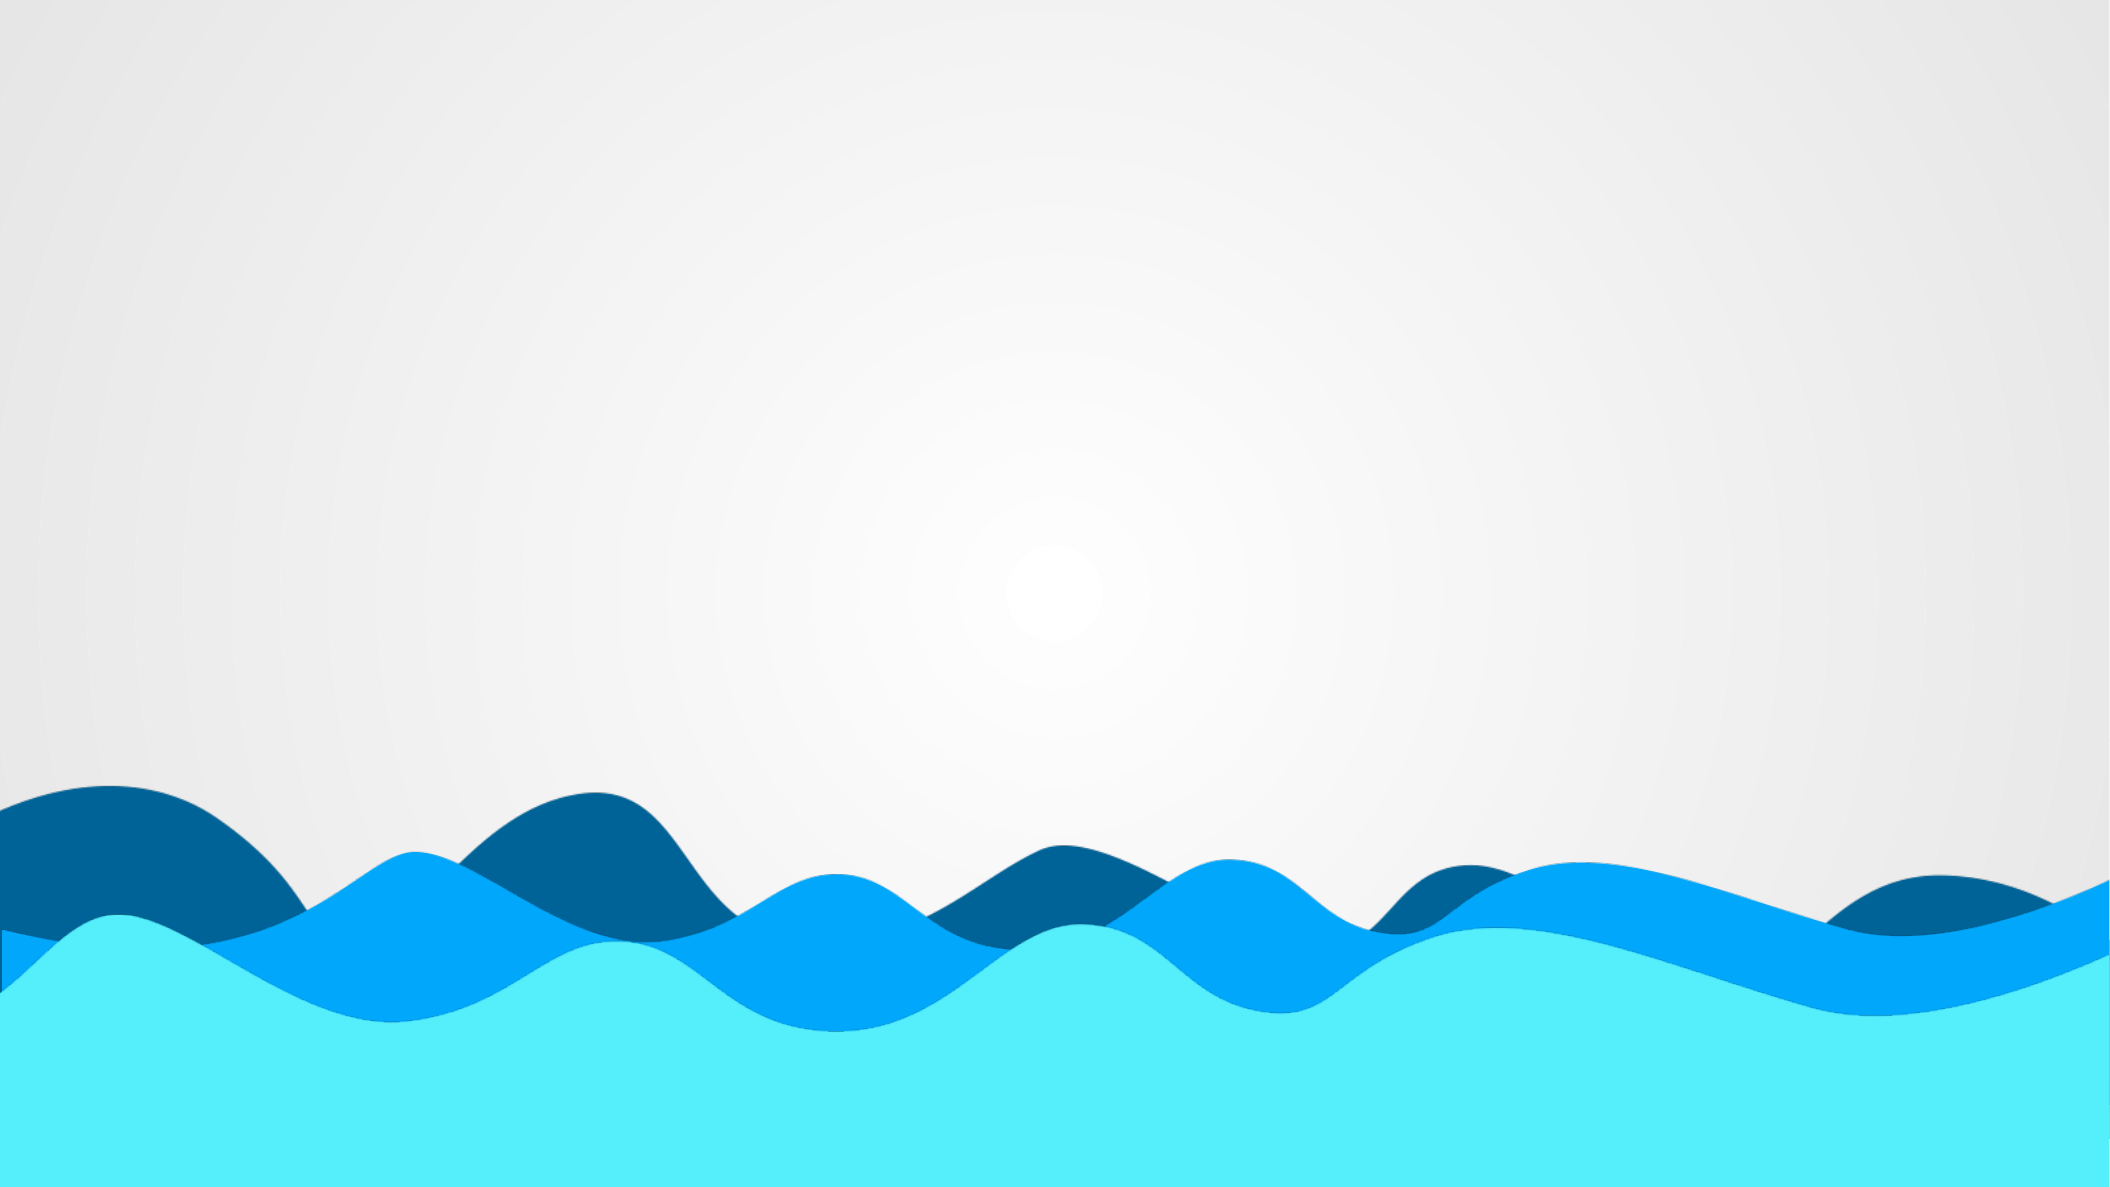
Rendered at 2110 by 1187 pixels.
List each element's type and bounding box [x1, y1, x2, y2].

picture [0, 915, 2110, 1187]
picture [0, 769, 2110, 930]
